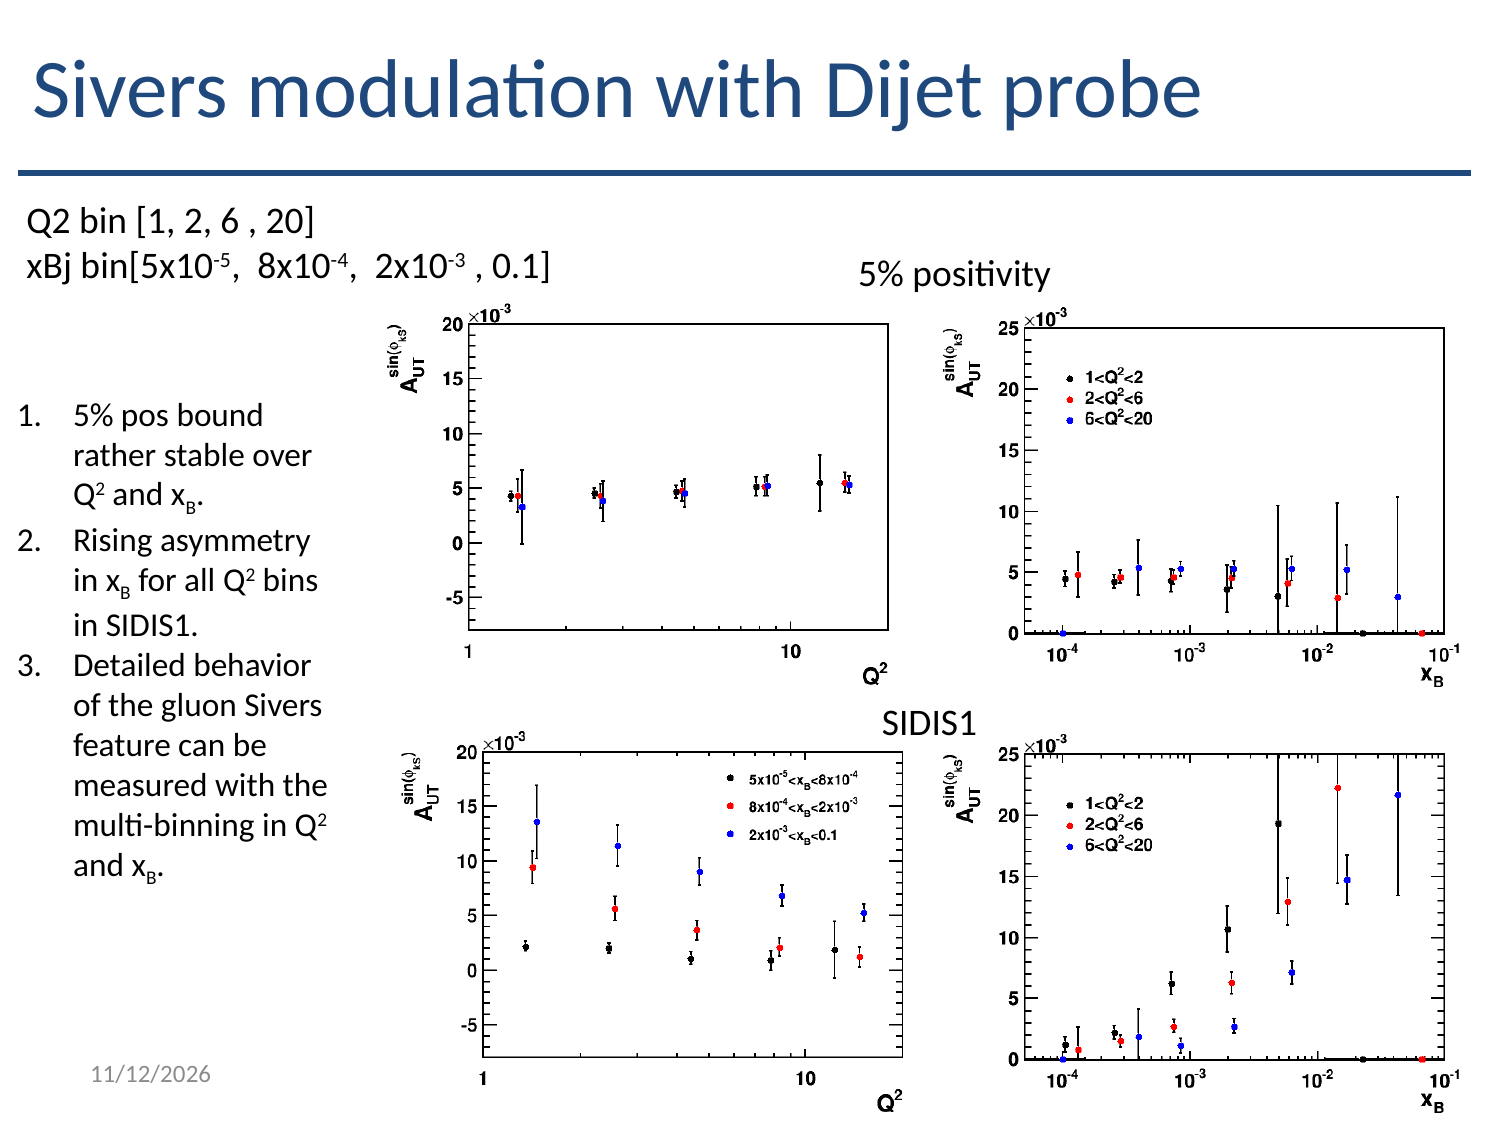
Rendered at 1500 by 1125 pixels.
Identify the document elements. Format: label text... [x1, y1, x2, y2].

picture [383, 297, 915, 690]
picture [938, 299, 1478, 693]
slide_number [75, 1042, 390, 1103]
text_box SIDIS1 [867, 690, 1093, 751]
text_box 5% pos bound rather stable over Q2 and xB. Rising asymmetry in xB for all Q2 bins in SIDIS1. Detailed behavior of the gluon Sivers feature can be measured with the multi-binning in Q2 and xB. [2, 385, 349, 896]
text_box 5% positivity [843, 241, 1069, 302]
picture [395, 729, 921, 1118]
picture [938, 728, 1475, 1118]
text_box Q2 bin [1, 2, 6 , 20] xBj bin[5x10-5, 8x10-4, 2x10-3 , 0.1] [11, 188, 1099, 294]
title Sivers modulation with Dijet probe [17, 7, 1483, 161]
